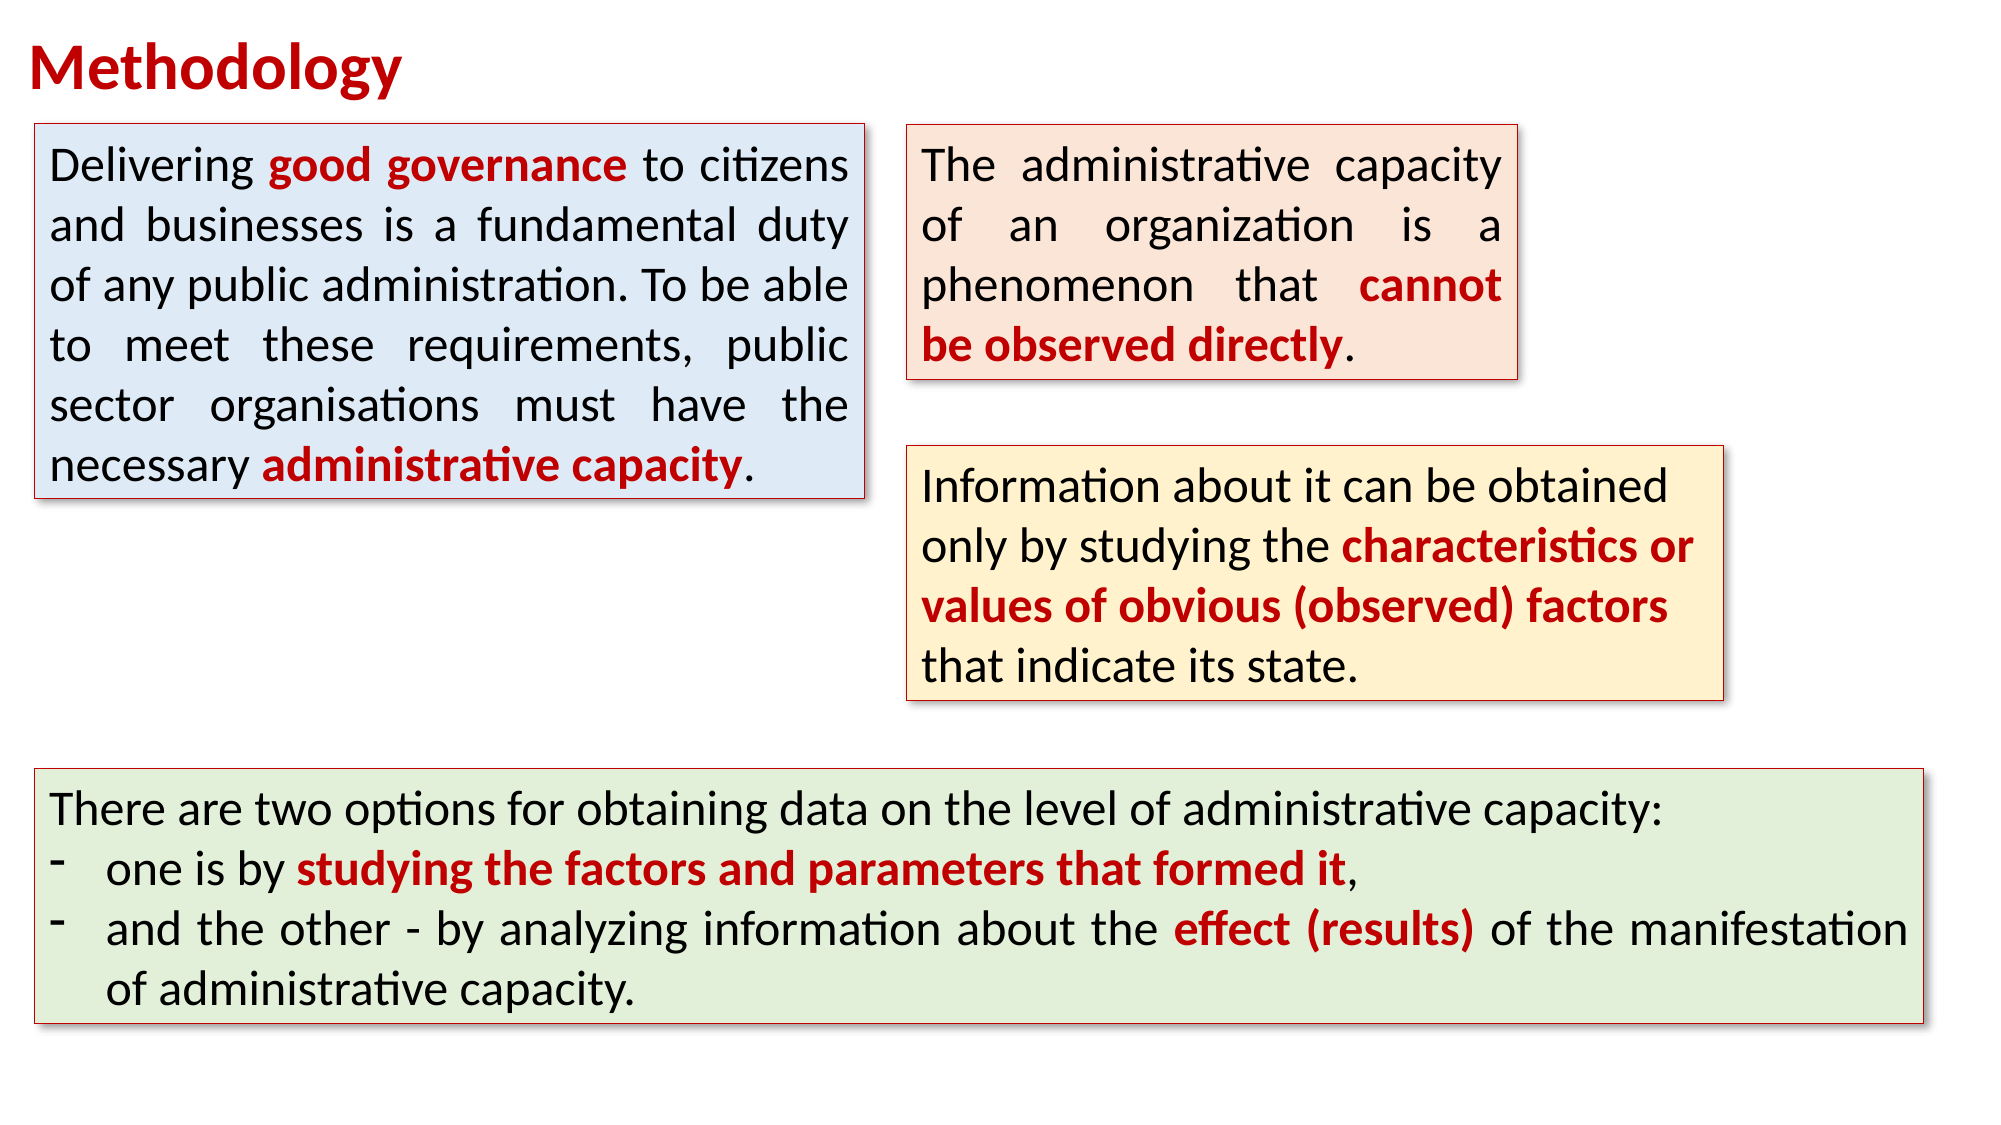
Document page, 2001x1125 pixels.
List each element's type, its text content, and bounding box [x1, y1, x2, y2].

text_box Methodology [14, 15, 418, 111]
text_box The administrative capacity of an organization is a phenomenon that cannot be observed directly. [906, 124, 1518, 380]
text_box Information about it can be obtained only by studying the characteristics or values of obvious (observed) factors that indicate its state. [906, 445, 1724, 701]
text_box Delivering good governance to citizens and businesses is a fundamental duty of any public administration. To be able to meet these requirements, public sector organisations must have the necessary administrative capacity. [34, 123, 865, 499]
text_box There are two options for obtaining data on the level of administrative capacity: one is by studying the factors and parameters that formed it, and the other - by analyzing information about the effect (results) of the manifestation of administrative capacity. [34, 768, 1924, 1024]
